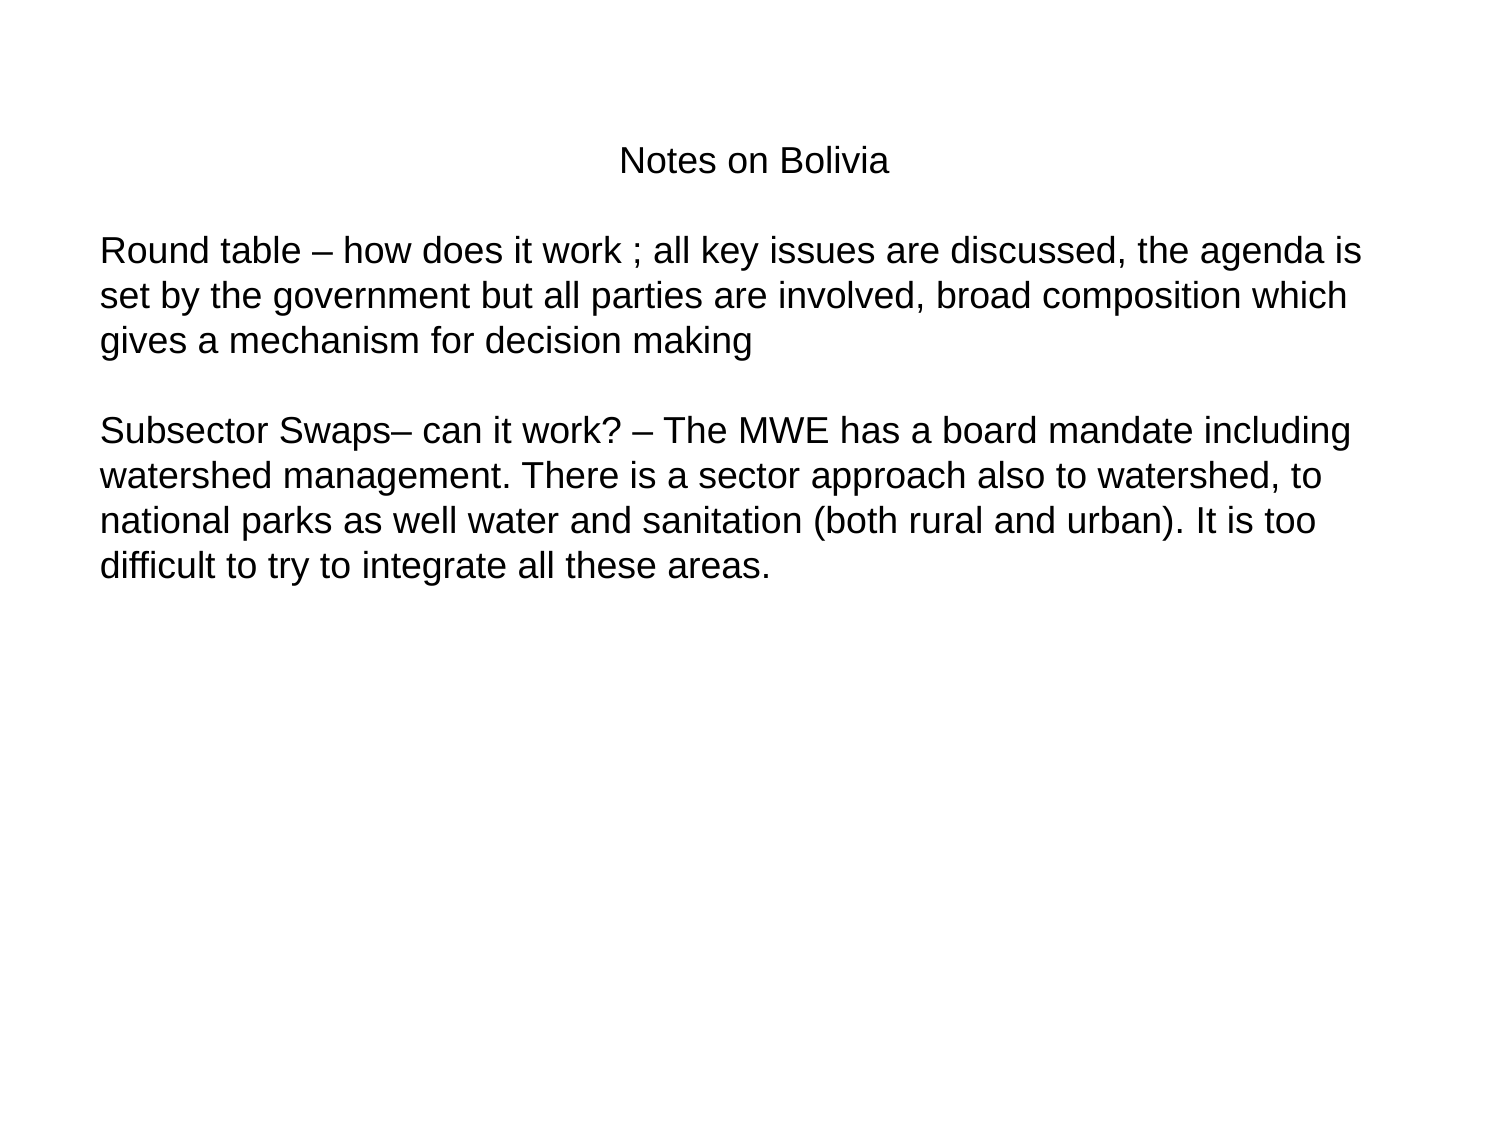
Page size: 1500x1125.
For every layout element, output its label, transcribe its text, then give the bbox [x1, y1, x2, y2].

text_box Notes on Bolivia Round table – how does it work ; all key issues are discussed, the agenda is set by the government but all parties are involved, broad composition which gives a mechanism for decision making Subsector Swaps– can it work? – The MWE has a board mandate including watershed management. There is a sector approach also to watershed, to national parks as well water and sanitation (both rural and urban). It is too difficult to try to integrate all these areas. [85, 128, 1424, 684]
